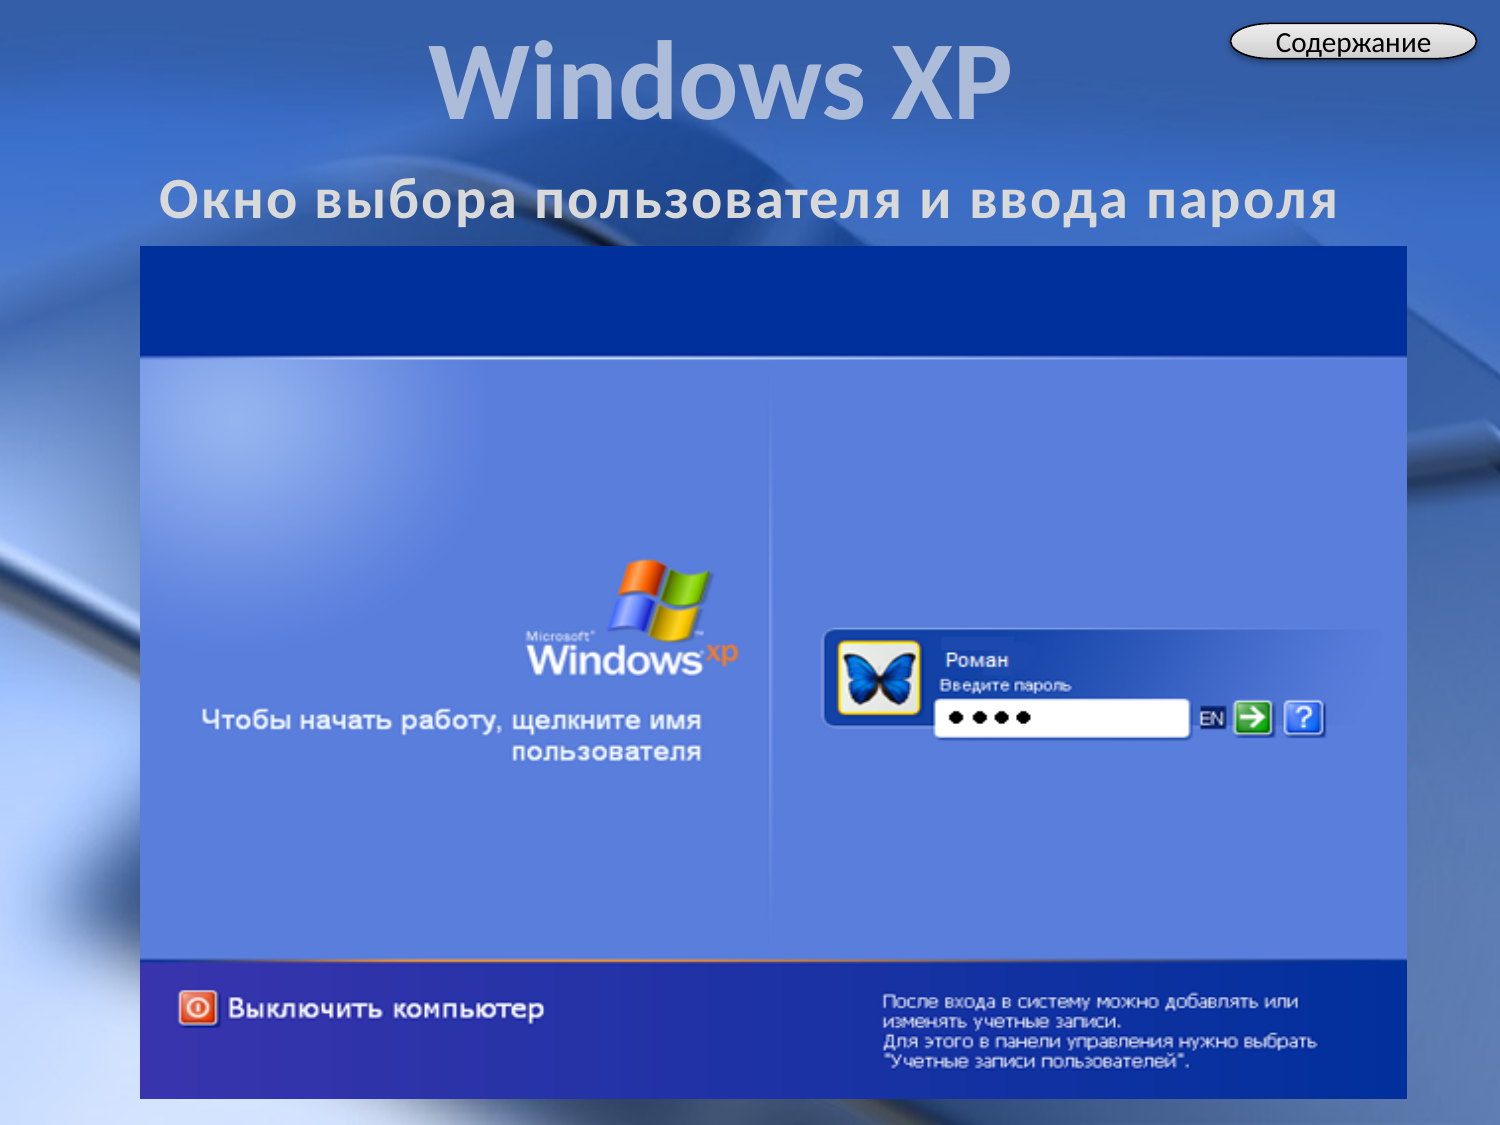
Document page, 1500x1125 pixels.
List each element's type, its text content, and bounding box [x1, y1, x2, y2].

picture [0, 0, 1500, 152]
text_box Содержание [1229, 22, 1478, 60]
picture [0, 238, 1500, 1125]
text_box Окно выбора пользователя и ввода пароля [0, 152, 1500, 238]
text_box Windows XP [413, 0, 1029, 150]
